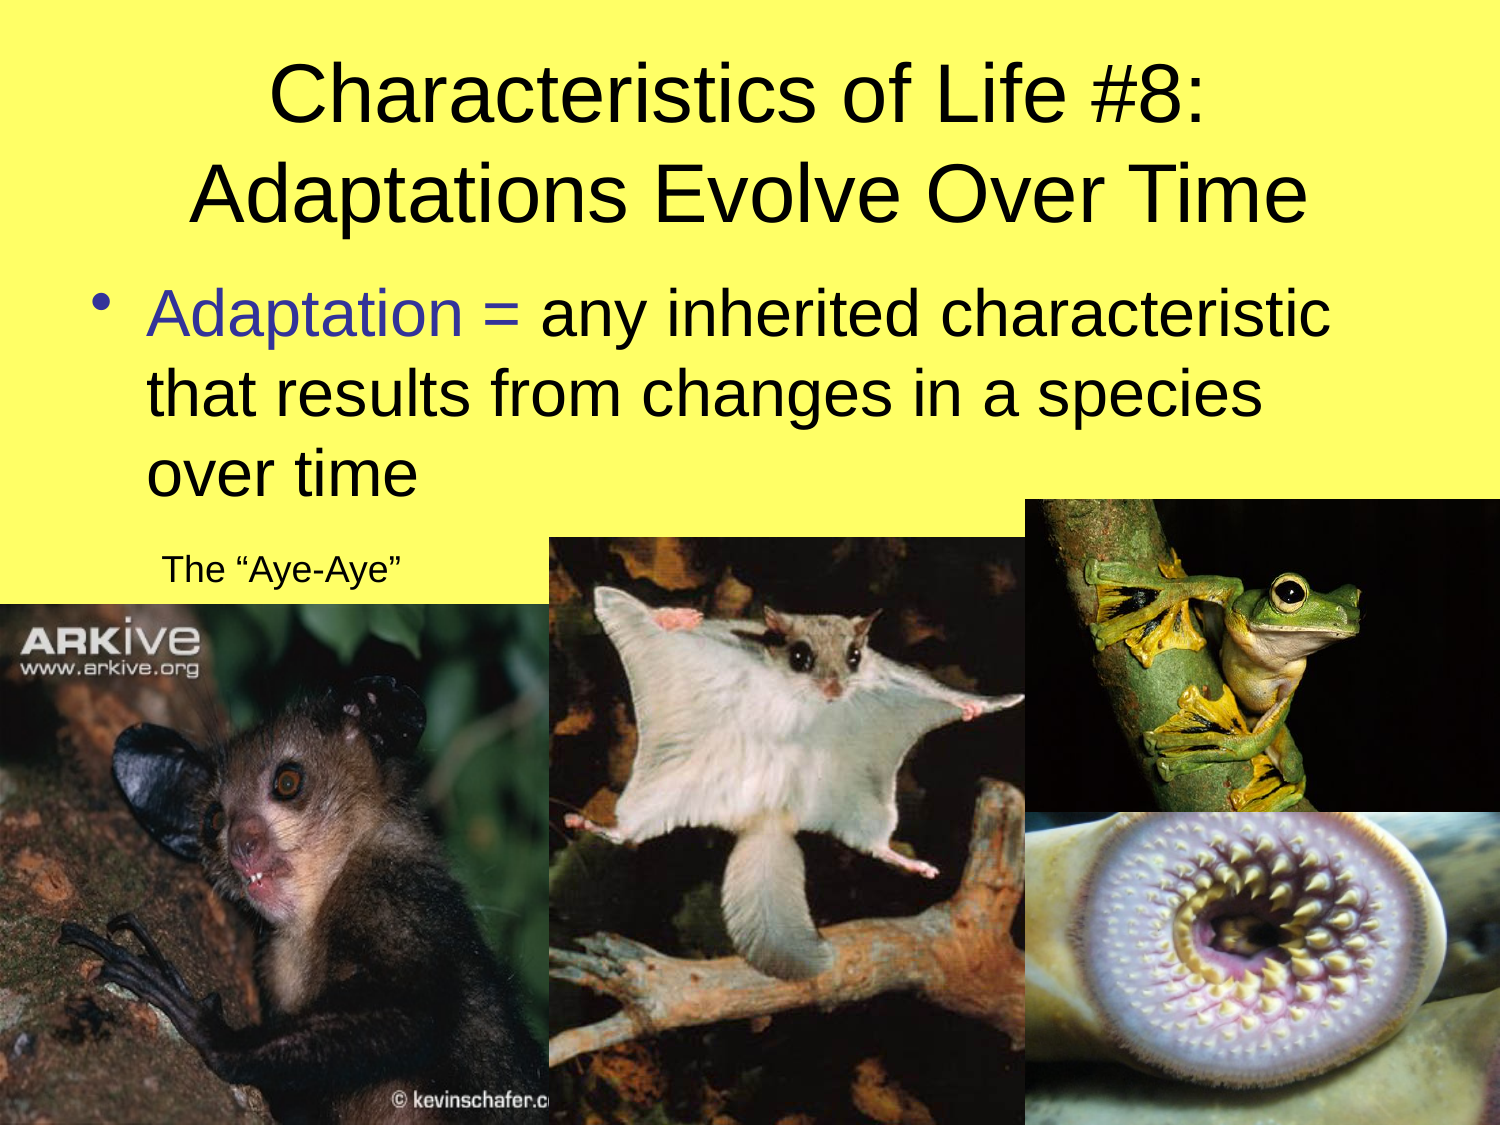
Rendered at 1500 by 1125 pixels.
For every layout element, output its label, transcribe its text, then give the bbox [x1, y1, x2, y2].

picture [0, 499, 1500, 1125]
text_box The “Aye-Aye” [49, 537, 513, 598]
title Characteristics of Life #8: Adaptations Evolve Over Time [75, 45, 1425, 233]
list Adaptation = any inherited characteristic that results from changes in a species over time [75, 262, 1425, 538]
